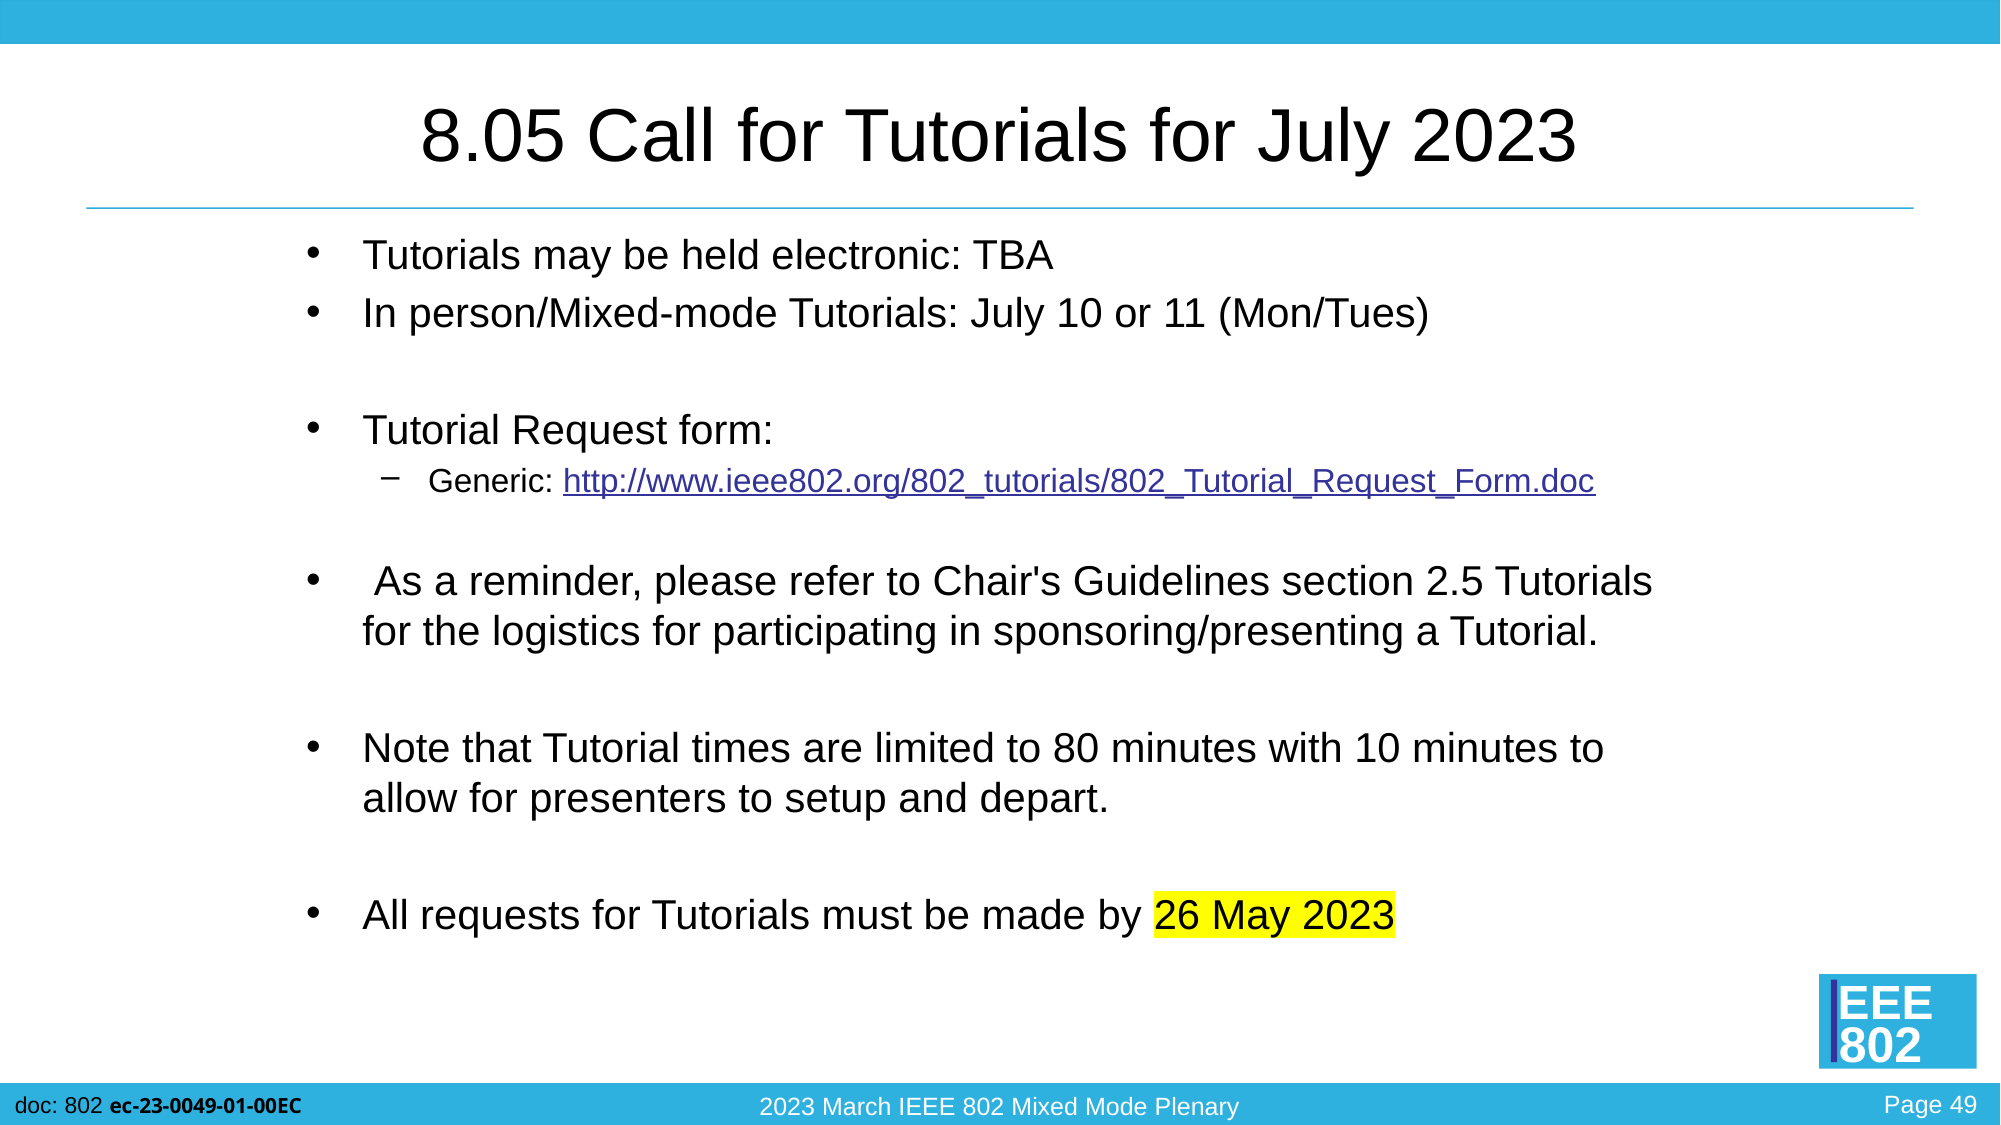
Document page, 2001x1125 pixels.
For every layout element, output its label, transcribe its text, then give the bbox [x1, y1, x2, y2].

title 8.05 Call for Tutorials for July 2023 [99, 66, 1900, 197]
list Tutorials may be held electronic: TBA In person/Mixed-mode Tutorials: July 10 or 11 (Mon/Tues) Tutorial Request form: Generic: http://www.ieee802.org/802_tutorials/802_Tutorial_Request_Form.doc As a reminder, please refer to Chair's Guidelines section 2.5 Tutorials for the logistics for participating in sponsoring/presenting a Tutorial. Note that Tutorial times are limited to 80 minutes with 10 minutes to allow for presenters to setup and depart. All requests for Tutorials must be made by 26 May 2023 [291, 220, 1675, 1059]
